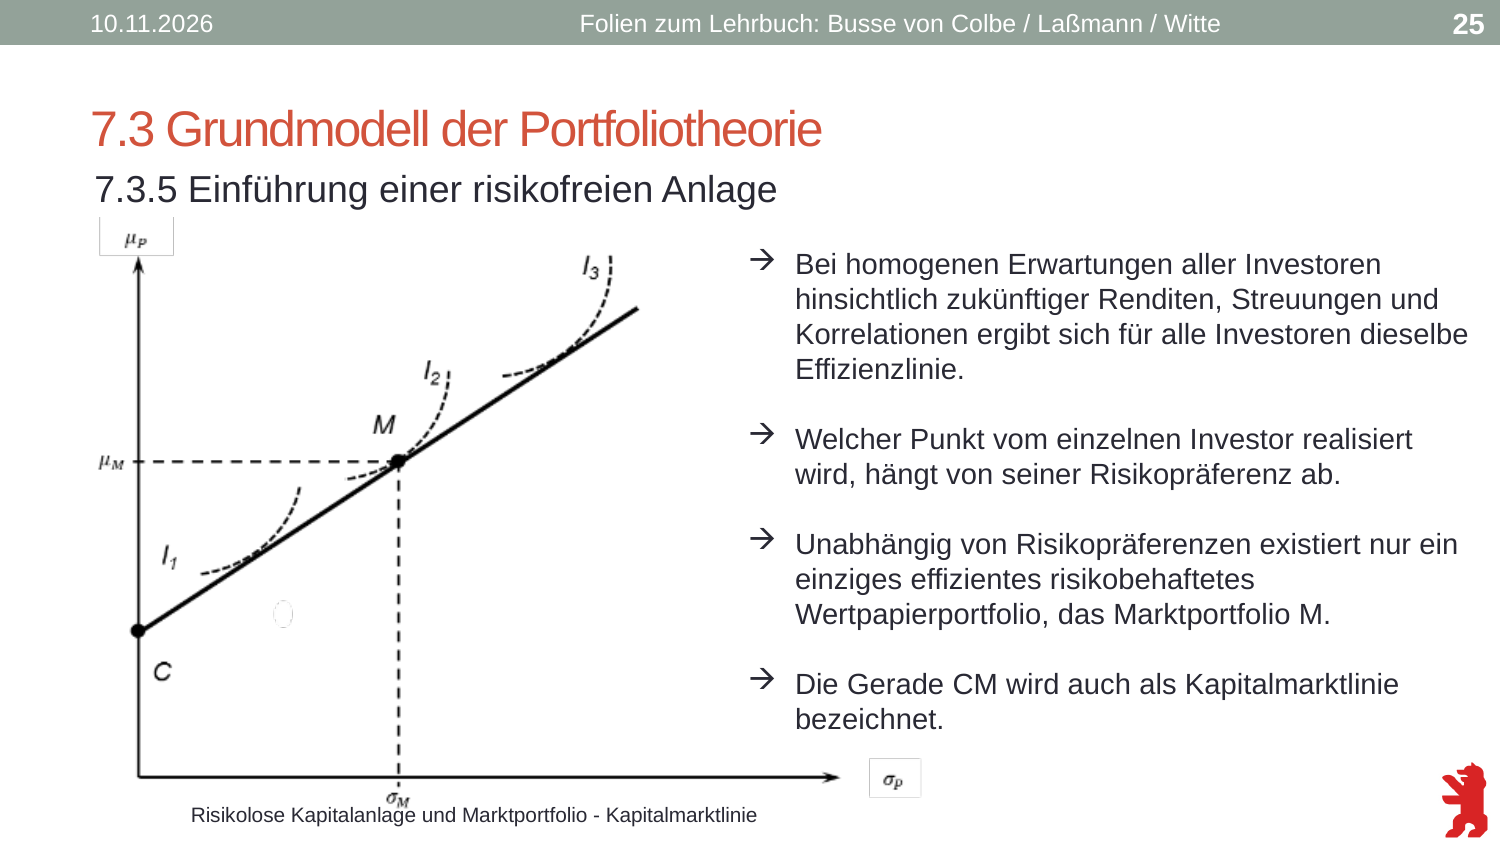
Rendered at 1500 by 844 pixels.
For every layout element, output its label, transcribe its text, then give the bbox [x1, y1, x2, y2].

picture [74, 217, 926, 815]
text_box Risikolose Kapitalanlage und Marktportfolio - Kapitalmarktlinie [176, 823, 773, 835]
text_box Bei homogenen Erwartungen aller Investoren hinsichtlich zukünftiger Renditen, Streuungen und Korrelationen ergibt sich für alle Investoren dieselbe Effizienzlinie. Welcher Punkt vom einzelnen Investor realisiert wird, hängt von seiner Risikopräferenz ab. Unabhängig von Risikopräferenzen existiert nur ein einziges effizientes risikobehaftetes Wertpapierportfolio, das Marktportfolio M. Die Gerade CM wird auch als Kapitalmarktlinie bezeichnet. [933, 238, 1490, 813]
footer Folien zum Lehrbuch: Busse von Colbe / Laßmann / Witte [562, 2, 1238, 43]
text_box 7.3.5 Einführung einer risikofreien Anlage [79, 157, 794, 214]
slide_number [75, 2, 550, 43]
slide_number 25 [1325, 2, 1500, 43]
title 7.3 Grundmodell der Portfoliotheorie [75, 65, 1425, 188]
picture [1434, 760, 1500, 844]
